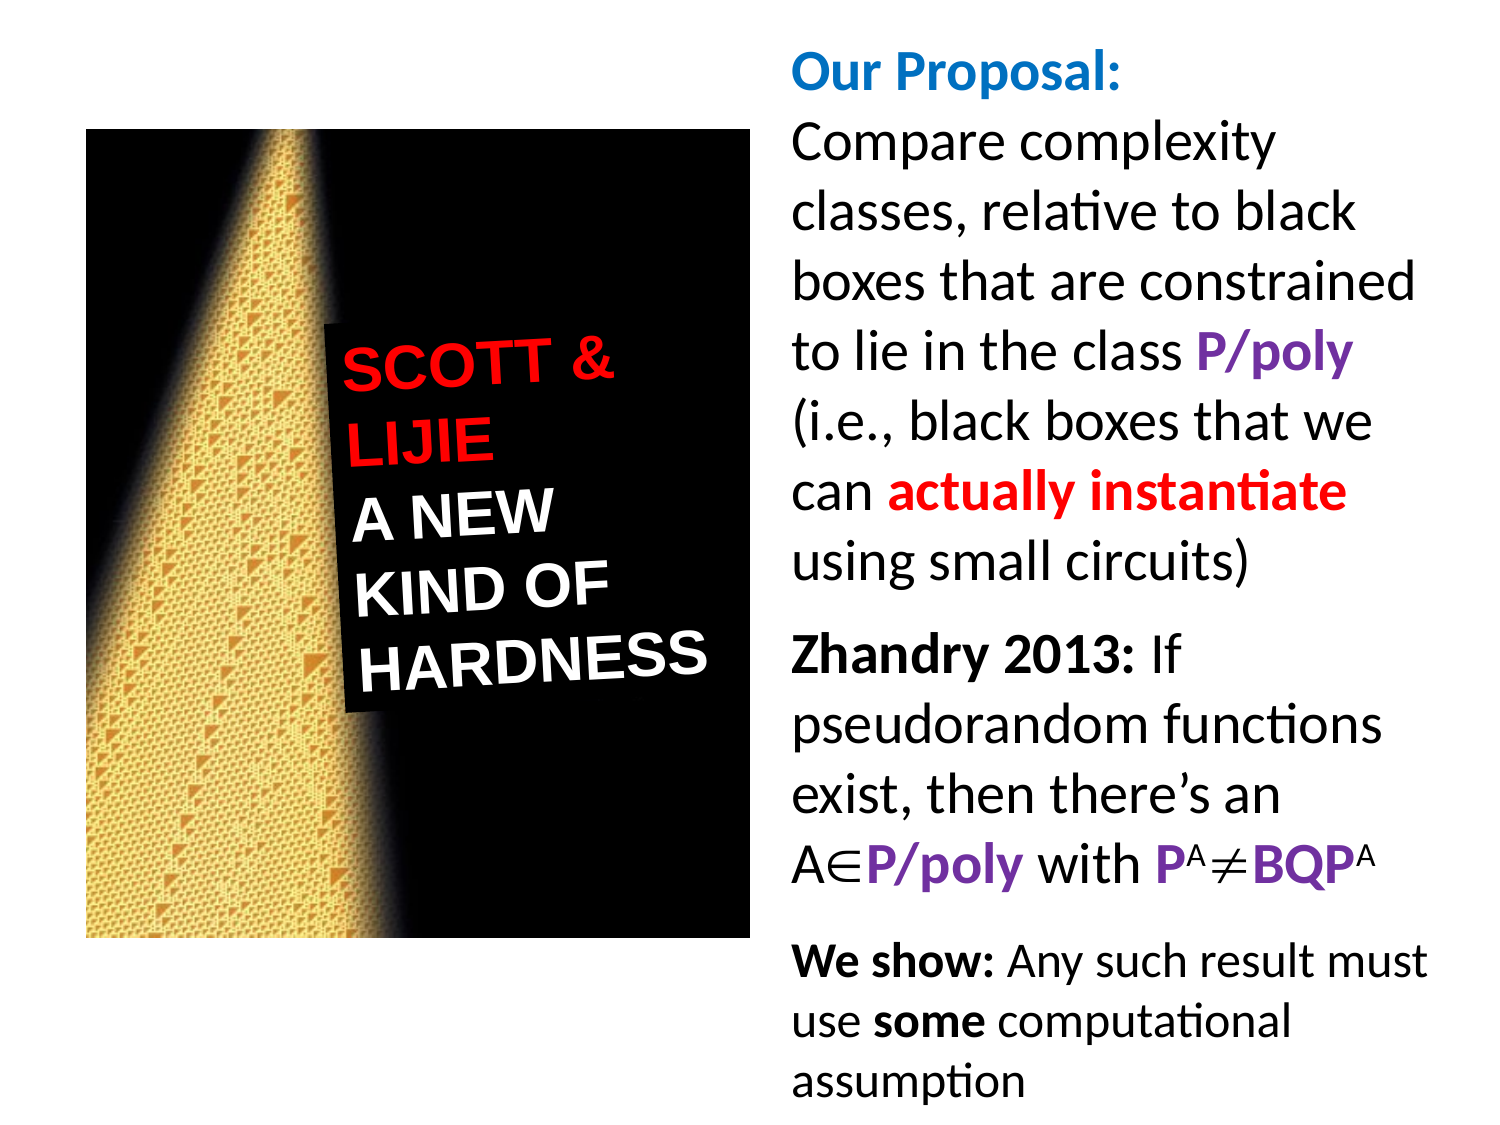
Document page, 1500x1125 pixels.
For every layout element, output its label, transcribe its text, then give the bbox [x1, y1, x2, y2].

text_box Our Proposal: Compare complexity classes, relative to black boxes that are constrained to lie in the class P/poly (i.e., black boxes that we can actually instantiate using small circuits) [776, 24, 1464, 600]
text_box We show: Any such result must use some computational assumption [776, 920, 1453, 1115]
text_box Zhandry 2013: If pseudorandom functions exist, then there’s an AP/poly with PABQPA [776, 608, 1464, 903]
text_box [86, 129, 751, 938]
